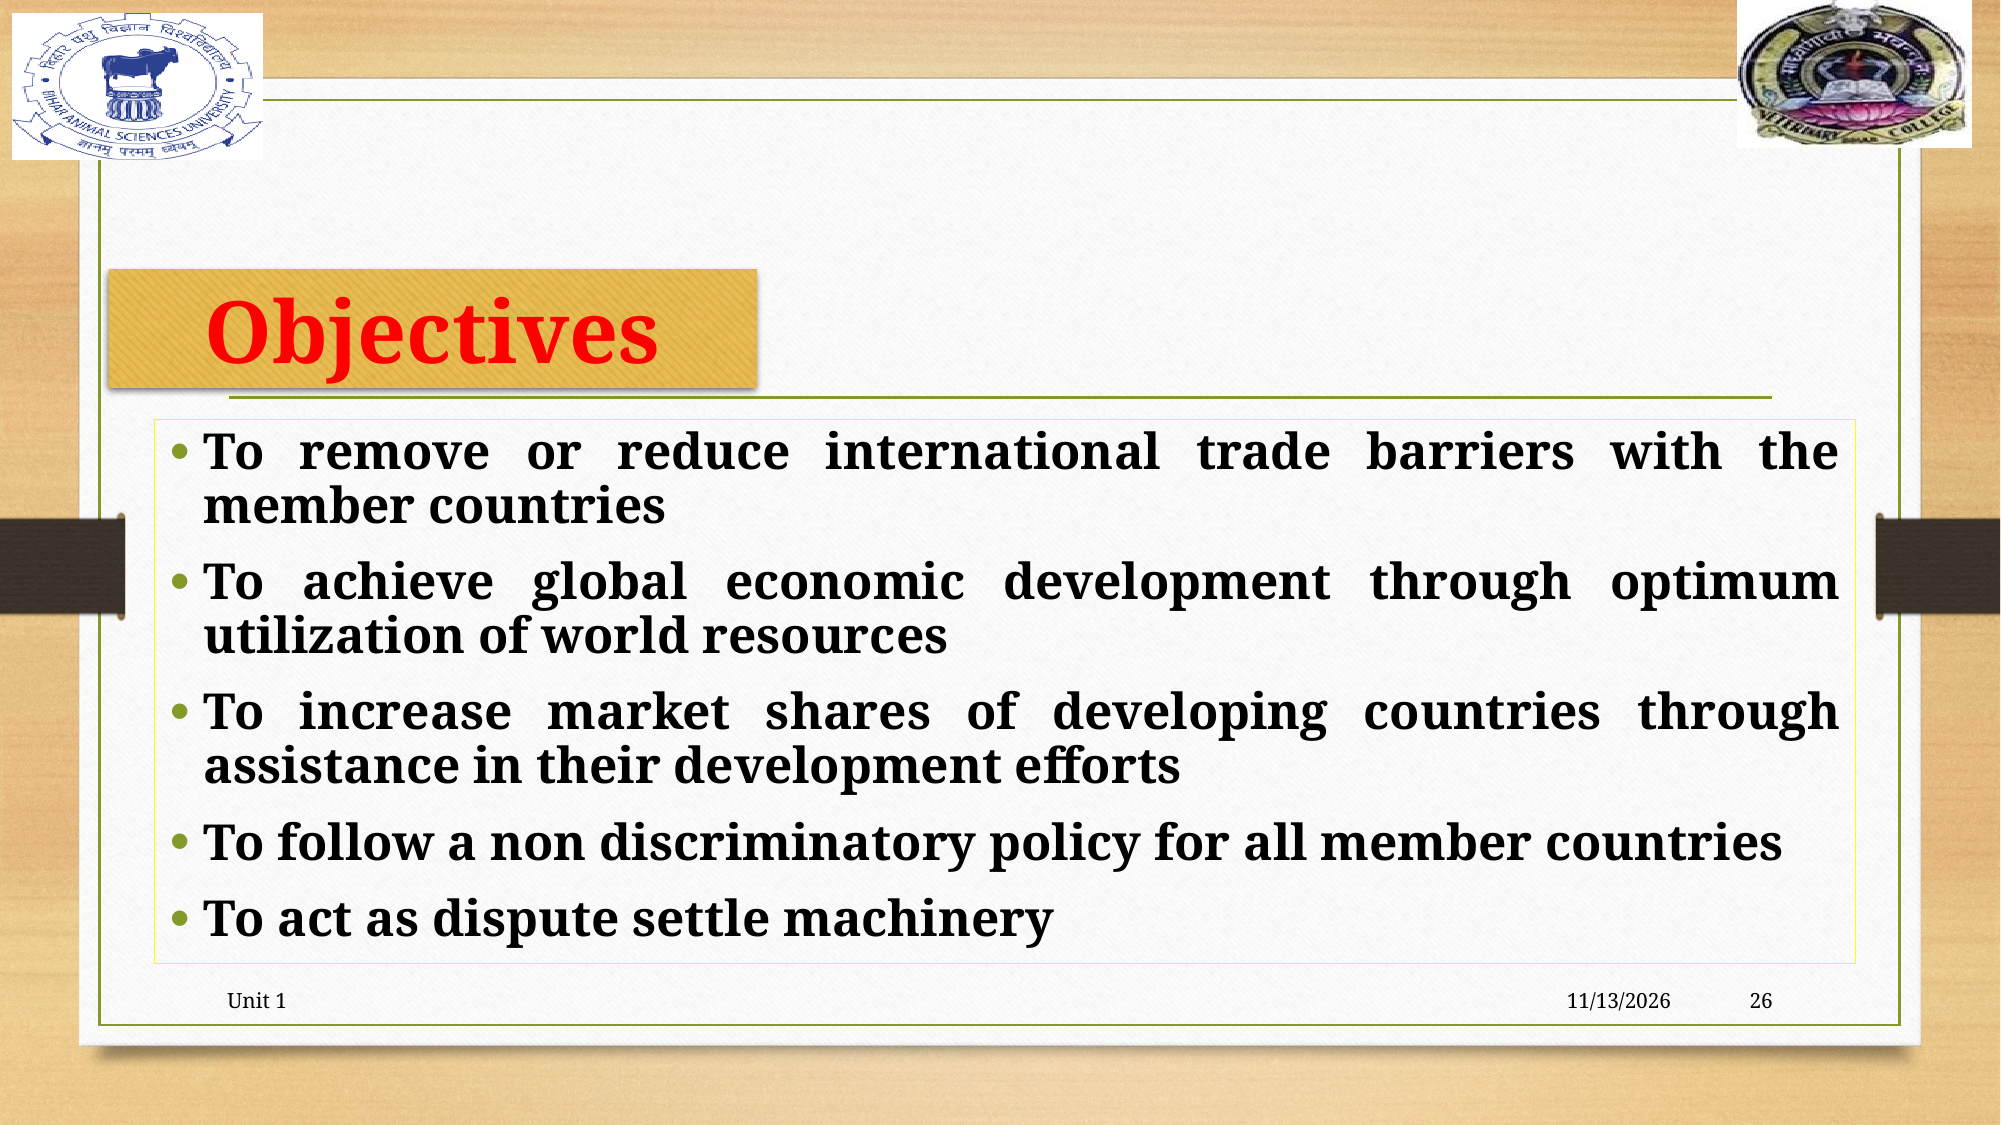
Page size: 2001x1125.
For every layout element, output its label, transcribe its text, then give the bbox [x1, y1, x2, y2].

footer Unit 1 [212, 979, 1411, 1025]
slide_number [1423, 979, 1686, 1025]
picture [0, 0, 2001, 1125]
text_box Objectives [108, 269, 758, 388]
list To remove or reduce international trade barriers with the member countries To achieve global economic development through optimum utilization of world resources To increase market shares of developing countries through assistance in their development efforts To follow a non discriminatory policy for all member countries To act as dispute settle machinery [154, 419, 1856, 964]
slide_number 26 [1698, 979, 1788, 1025]
